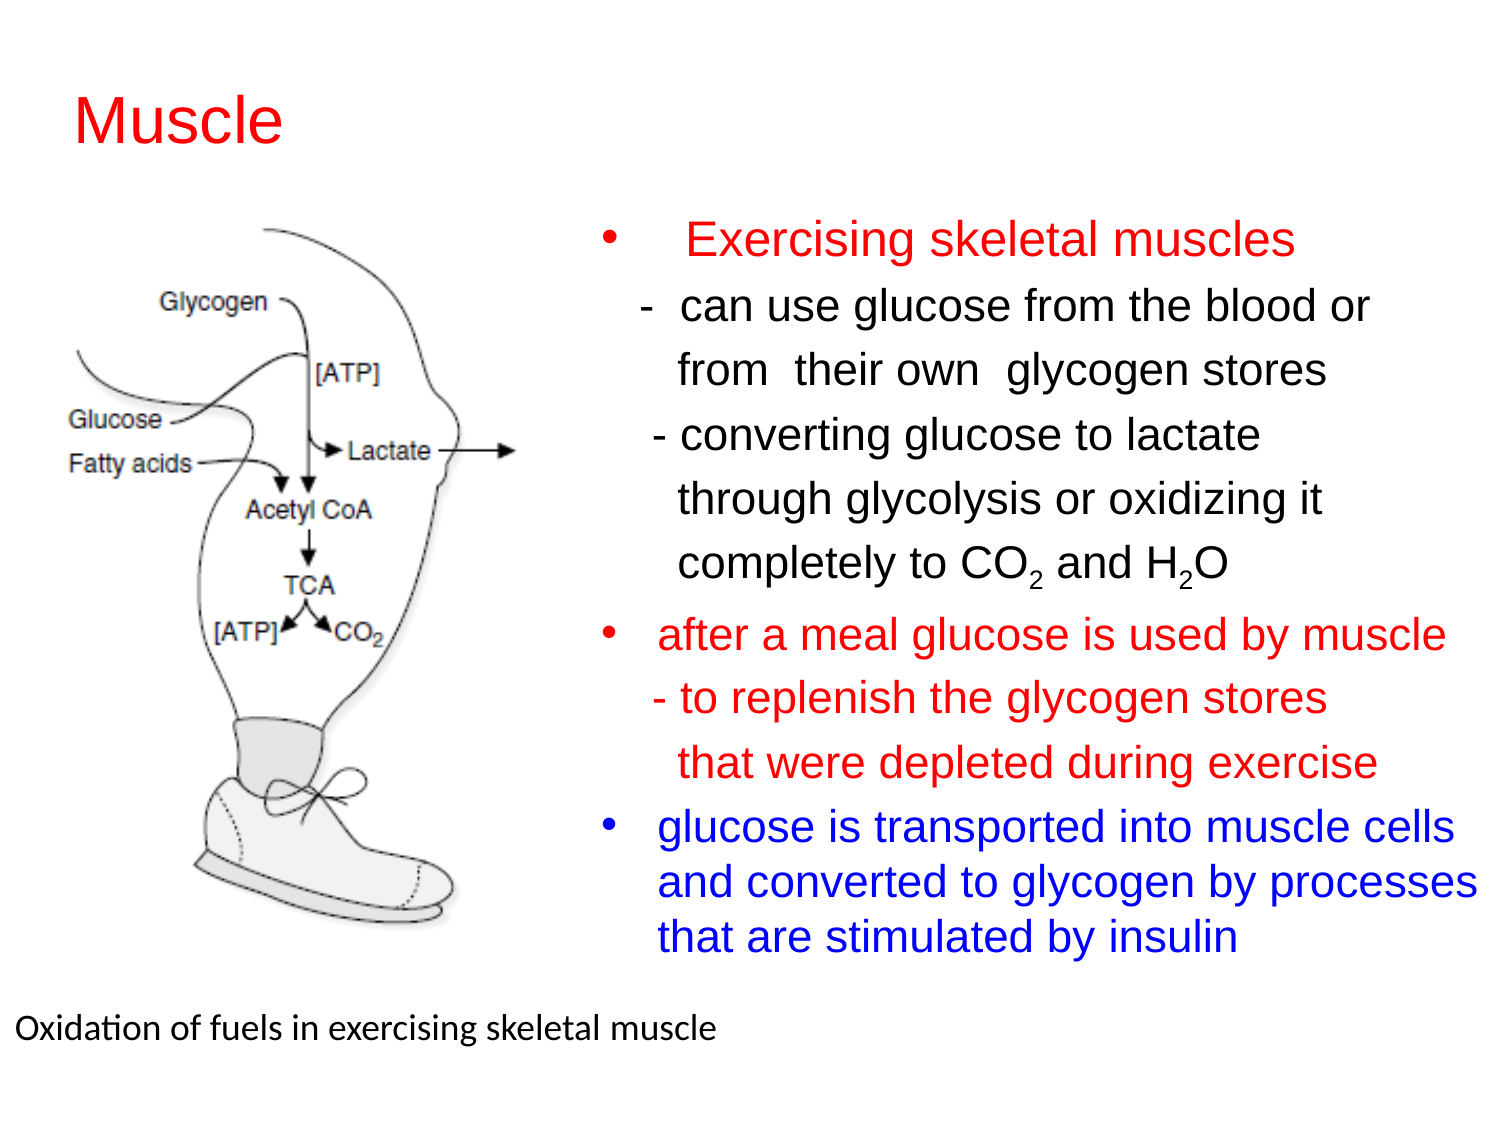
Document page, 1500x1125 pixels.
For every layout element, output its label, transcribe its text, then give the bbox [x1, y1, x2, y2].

list Exercising skeletal muscles - can use glucose from the blood or from their own glycogen stores - converting glucose to lactate through glycolysis or oxidizing it completely to CO2 and H2O after a meal glucose is used by muscle - to replenish the glycogen stores that were depleted during exercise glucose is transported into muscle cells and converted to glycogen by processes that are stimulated by insulin [585, 199, 1500, 1041]
picture [0, 210, 587, 936]
title Muscle [58, 23, 1409, 210]
text_box Oxidation of fuels in exercising skeletal muscle [0, 996, 879, 1056]
